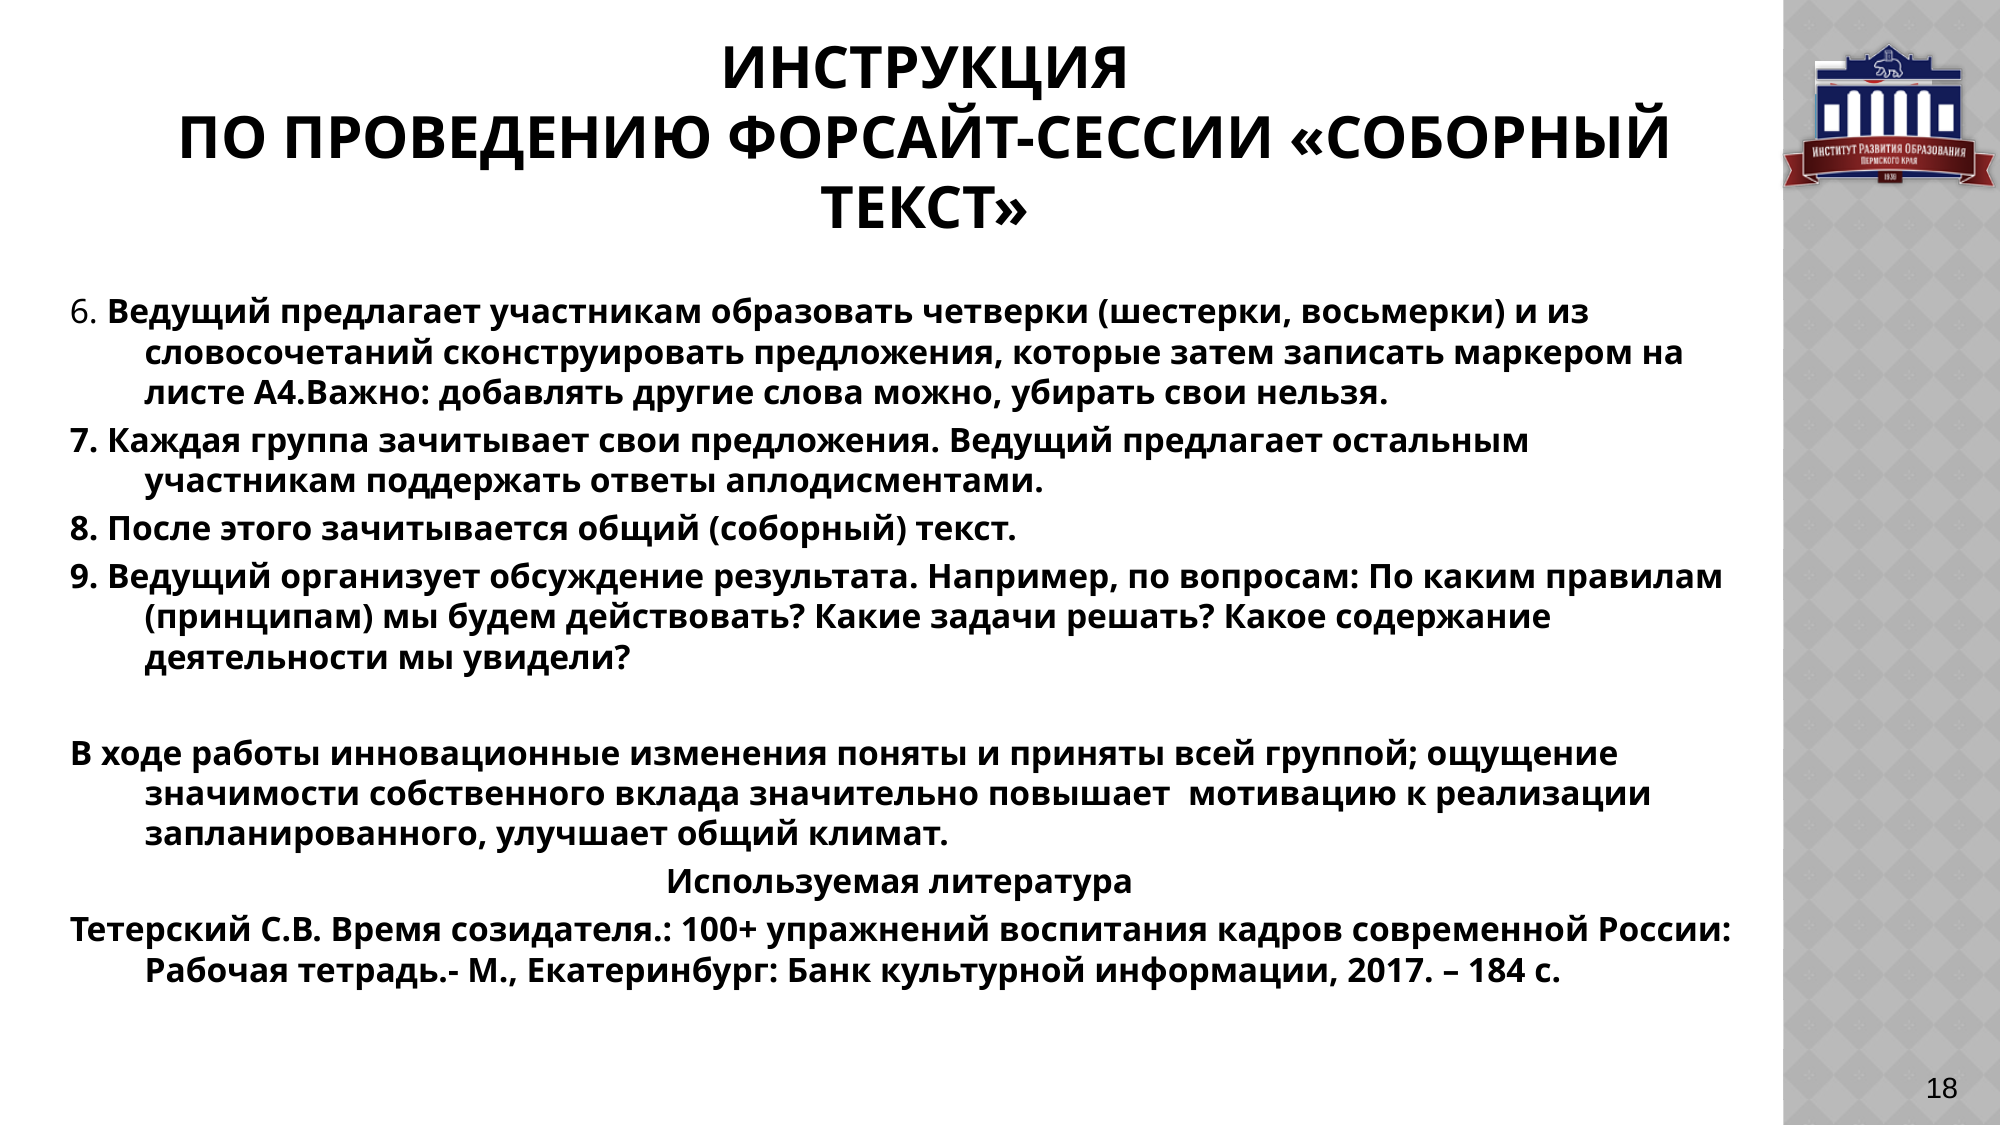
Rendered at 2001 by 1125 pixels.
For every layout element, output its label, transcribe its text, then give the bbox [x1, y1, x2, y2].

list 6. Ведущий предлагает участникам образовать четверки (шестерки, восьмерки) и из словосочетаний сконструировать предложения, которые затем записать маркером на листе А4.Важно: добавлять другие слова можно, убирать свои нельзя. 7. Каждая группа зачитывает свои предложения. Ведущий предлагает остальным участникам поддержать ответы аплодисментами. 8. После этого зачитывается общий (соборный) текст. 9. Ведущий организует обсуждение результата. Например, по вопросам: По каким правилам (принципам) мы будем действовать? Какие задачи решать? Какое содержание деятельности мы увидели? В ходе работы инновационные изменения поняты и приняты всей группой; ощущение значимости собственного вклада значительно повышает мотивацию к реализации запланированного, улучшает общий климат. Используемая литература Тетерский С.В. Время созидателя.: 100+ упражнений воспитания кадров современной России: Рабочая тетрадь.- М., Екатеринбург: Банк культурной информации, 2017. – 184 с. [55, 282, 1753, 1083]
picture [1778, 38, 2000, 194]
title инструкция по проведению форсайт-сессии «Соборный текст» [99, 52, 1751, 240]
